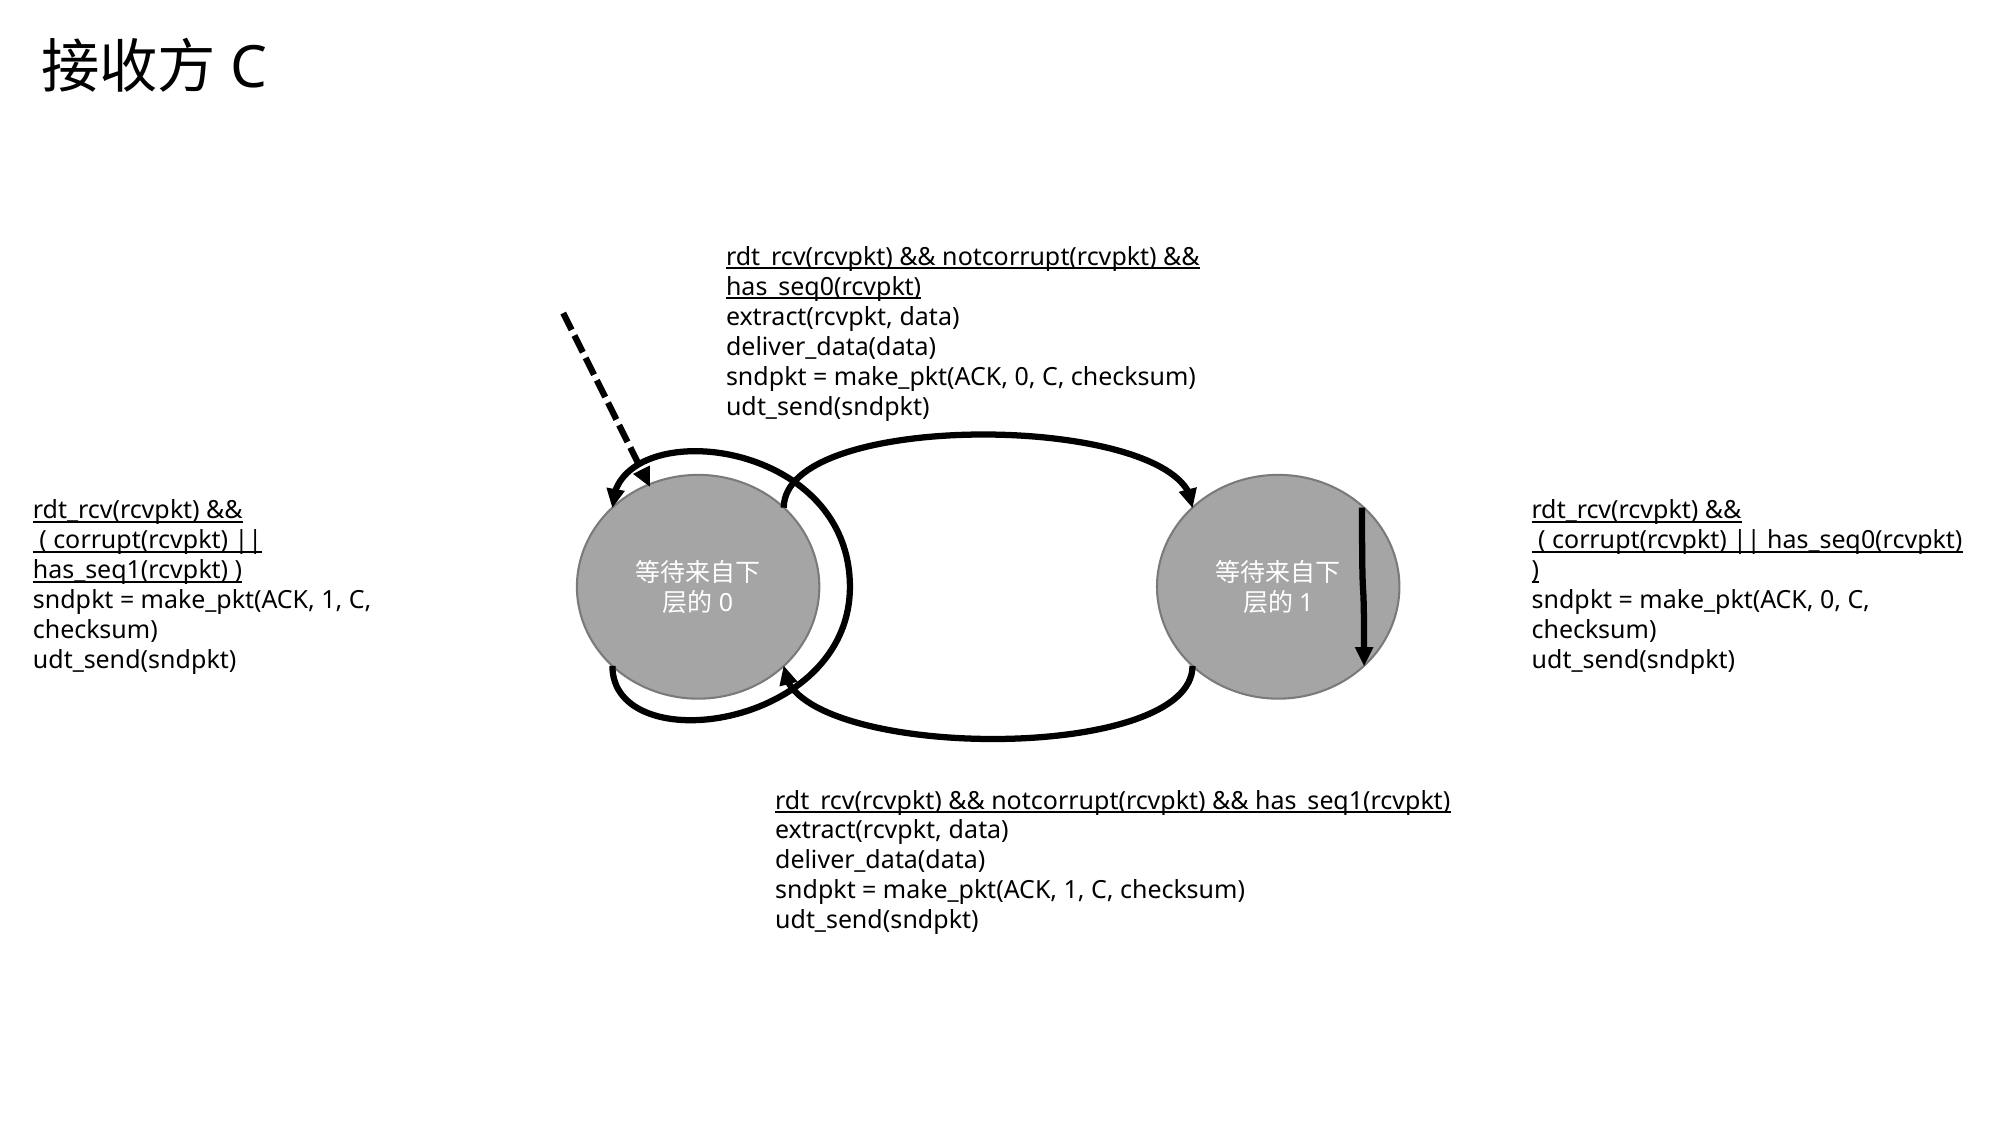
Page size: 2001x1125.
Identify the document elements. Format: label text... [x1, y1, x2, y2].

text_box 等待来自下层的0 [575, 473, 821, 700]
text_box rdt_rcv(rcvpkt) && notcorrupt(rcvpkt) && has_seq0(rcvpkt) extract(rcvpkt, data) deliver_data(data) sndpkt = make_pkt(ACK, 0, C, checksum) udt_send(sndpkt) [711, 233, 1377, 428]
text_box rdt_rcv(rcvpkt) && ( corrupt(rcvpkt) || has_seq1(rcvpkt) ) sndpkt = make_pkt(ACK, 1, C, checksum) udt_send(sndpkt) [18, 486, 479, 681]
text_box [563, 313, 650, 487]
text_box rdt_rcv(rcvpkt) && notcorrupt(rcvpkt) && has_seq1(rcvpkt) extract(rcvpkt, data) deliver_data(data) sndpkt = make_pkt(ACK, 1, C, checksum) udt_send(sndpkt) [760, 776, 1517, 942]
text_box 接收方C [26, 22, 292, 107]
text_box rdt_rcv(rcvpkt) && ( corrupt(rcvpkt) || has_seq0(rcvpkt) ) sndpkt = make_pkt(ACK, 0, C, checksum) udt_send(sndpkt) [1516, 486, 1982, 681]
text_box 等待来自下层的1 [1155, 473, 1401, 700]
